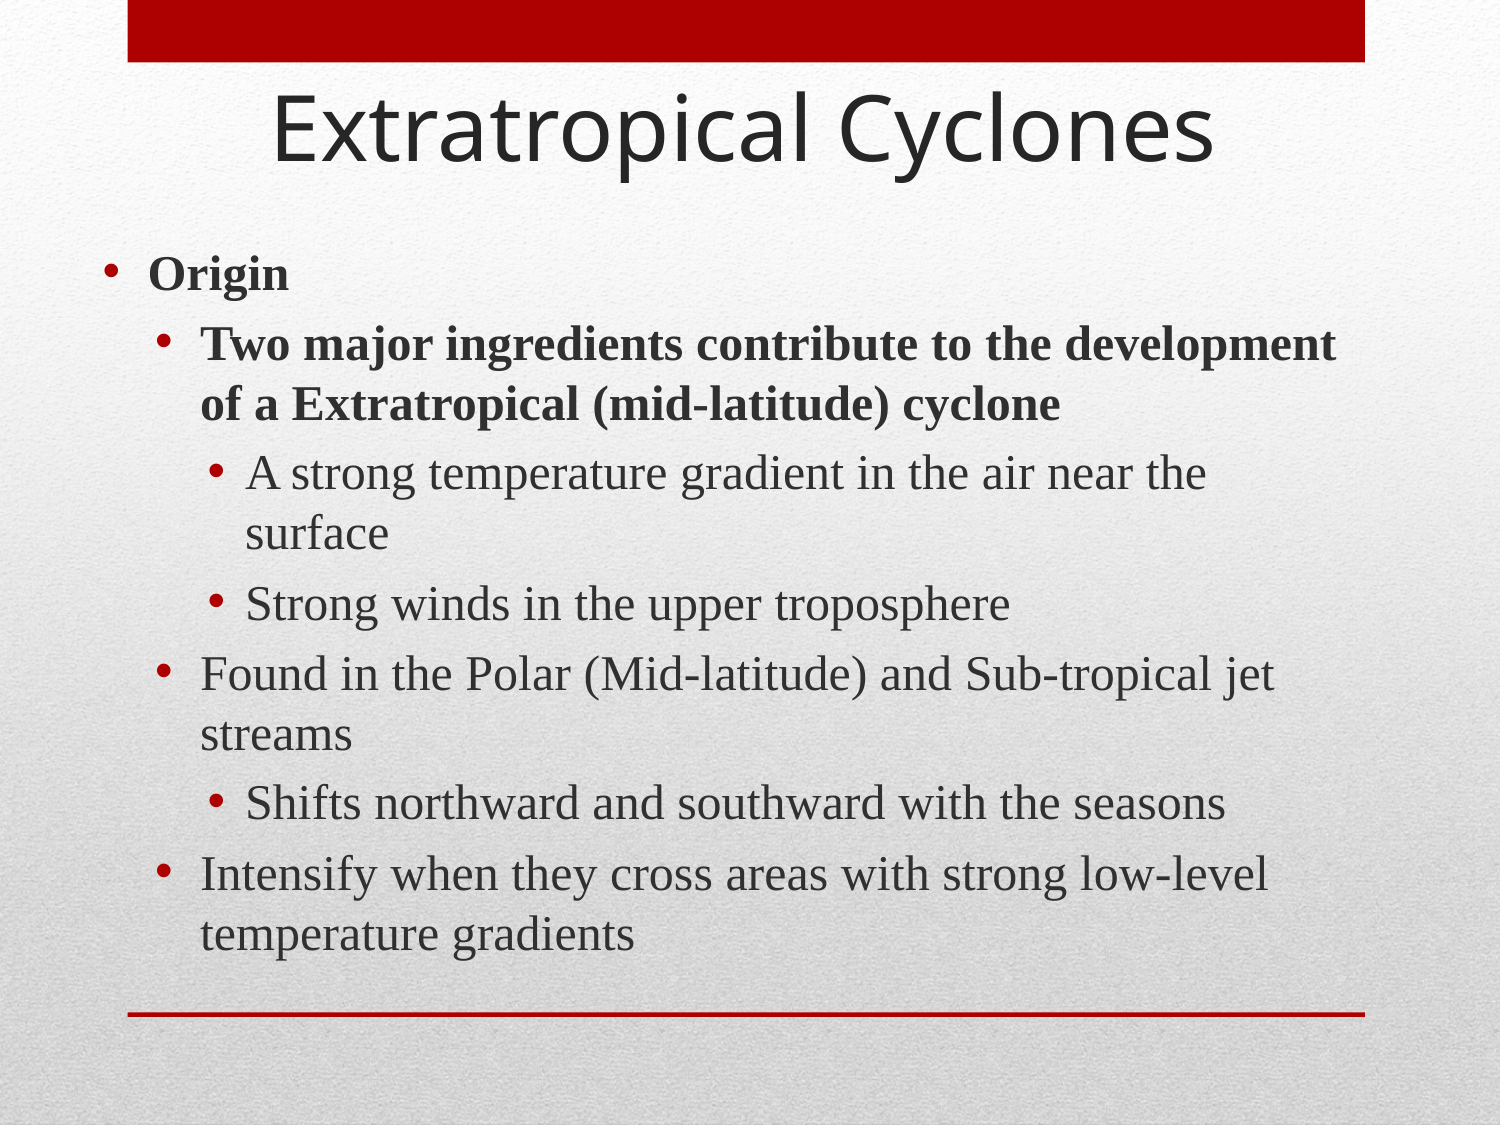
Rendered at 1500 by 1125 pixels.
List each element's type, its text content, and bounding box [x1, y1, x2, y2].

list Origin Two major ingredients contribute to the development of a Extratropical (mid-latitude) cyclone A strong temperature gradient in the air near the surface Strong winds in the upper troposphere Found in the Polar (Mid-latitude) and Sub-tropical jet streams Shifts northward and southward with the seasons Intensify when they cross areas with strong low-level temperature gradients [87, 187, 1375, 1013]
title Extratropical Cyclones [174, 0, 1313, 188]
